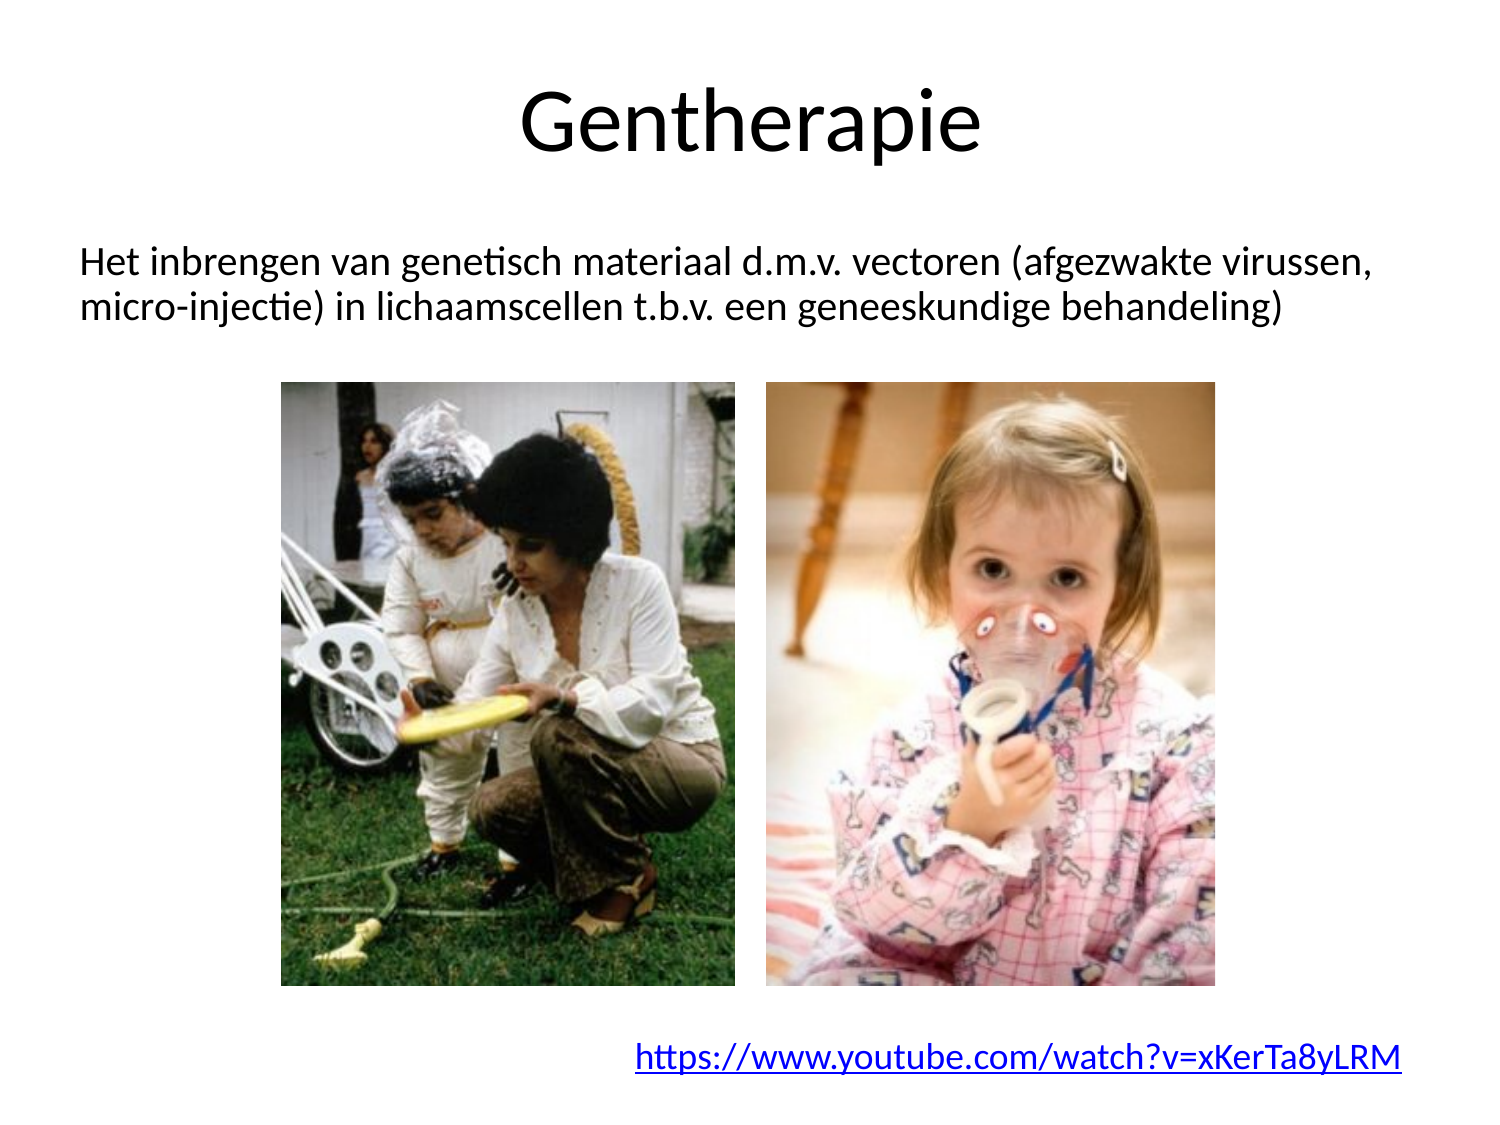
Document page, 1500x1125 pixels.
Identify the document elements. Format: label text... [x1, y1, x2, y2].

title Gentherapie [76, 20, 1427, 209]
picture [765, 382, 1216, 986]
text_box https://www.youtube.com/watch?v=xKerTa8yLRM [620, 1024, 1468, 1125]
picture [281, 382, 735, 986]
text_box Het inbrengen van genetisch materiaal d.m.v. vectoren (afgezwakte virussen, micro-injectie) in lichaamscellen t.b.v. een geneeskundige behandeling) [64, 231, 1468, 337]
